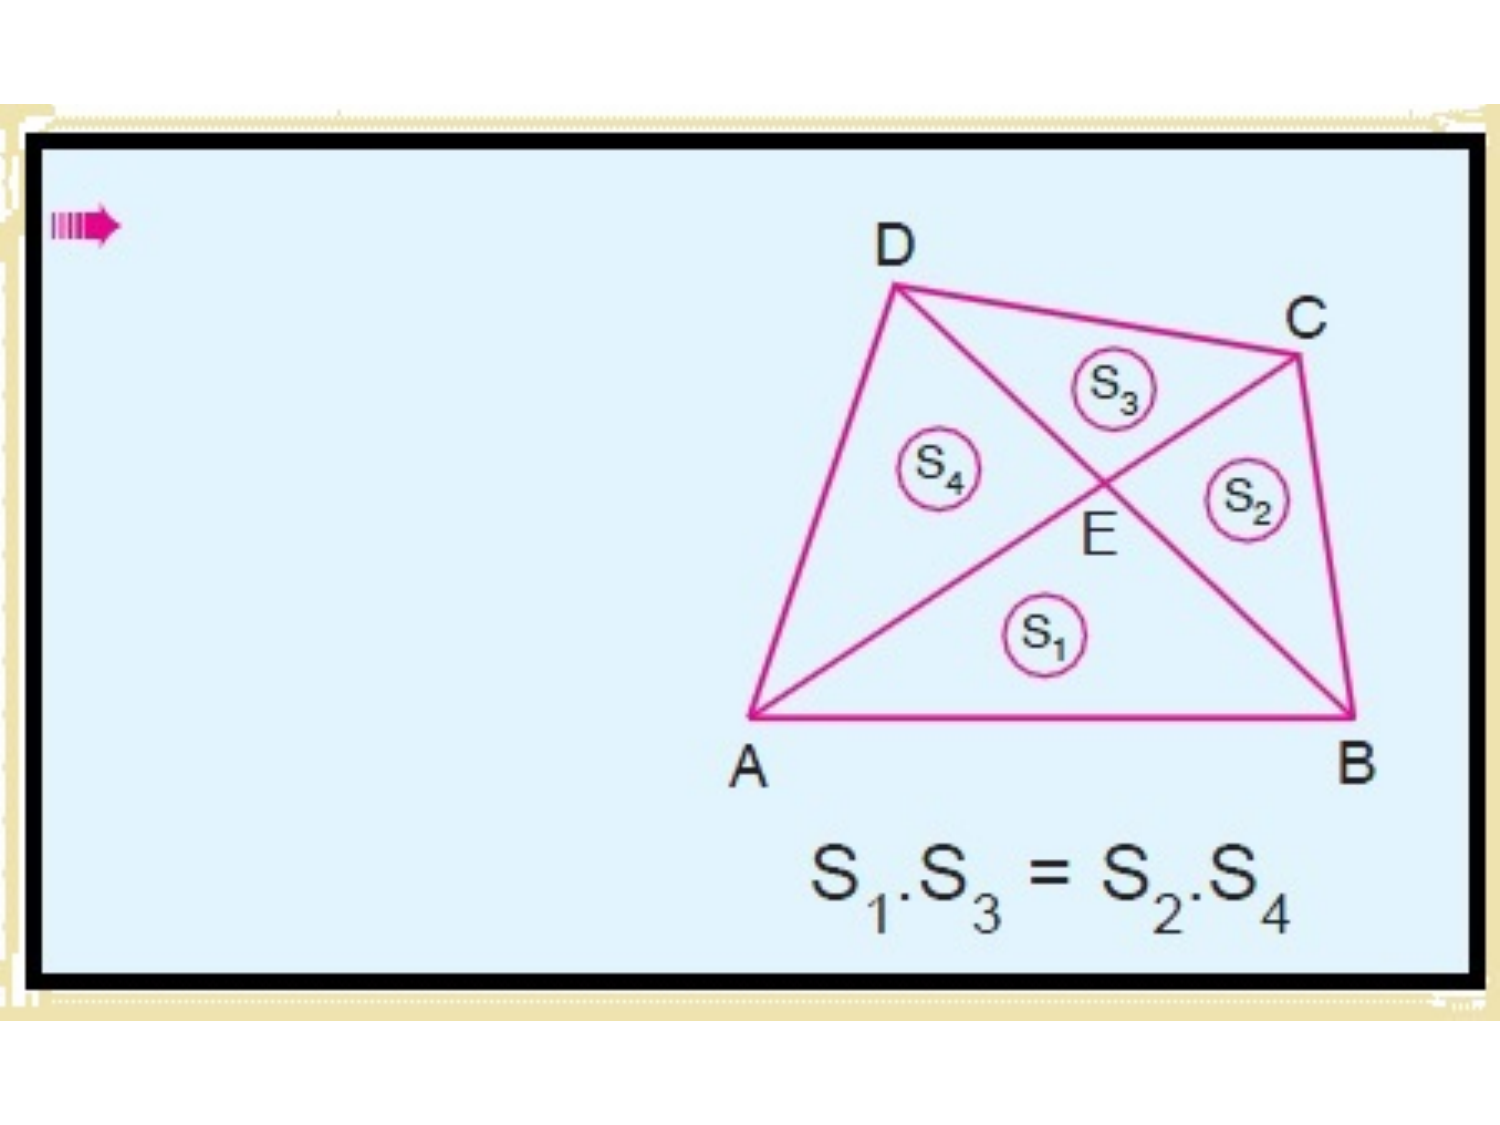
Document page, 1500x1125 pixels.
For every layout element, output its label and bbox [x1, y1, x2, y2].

picture [0, 104, 1500, 1021]
